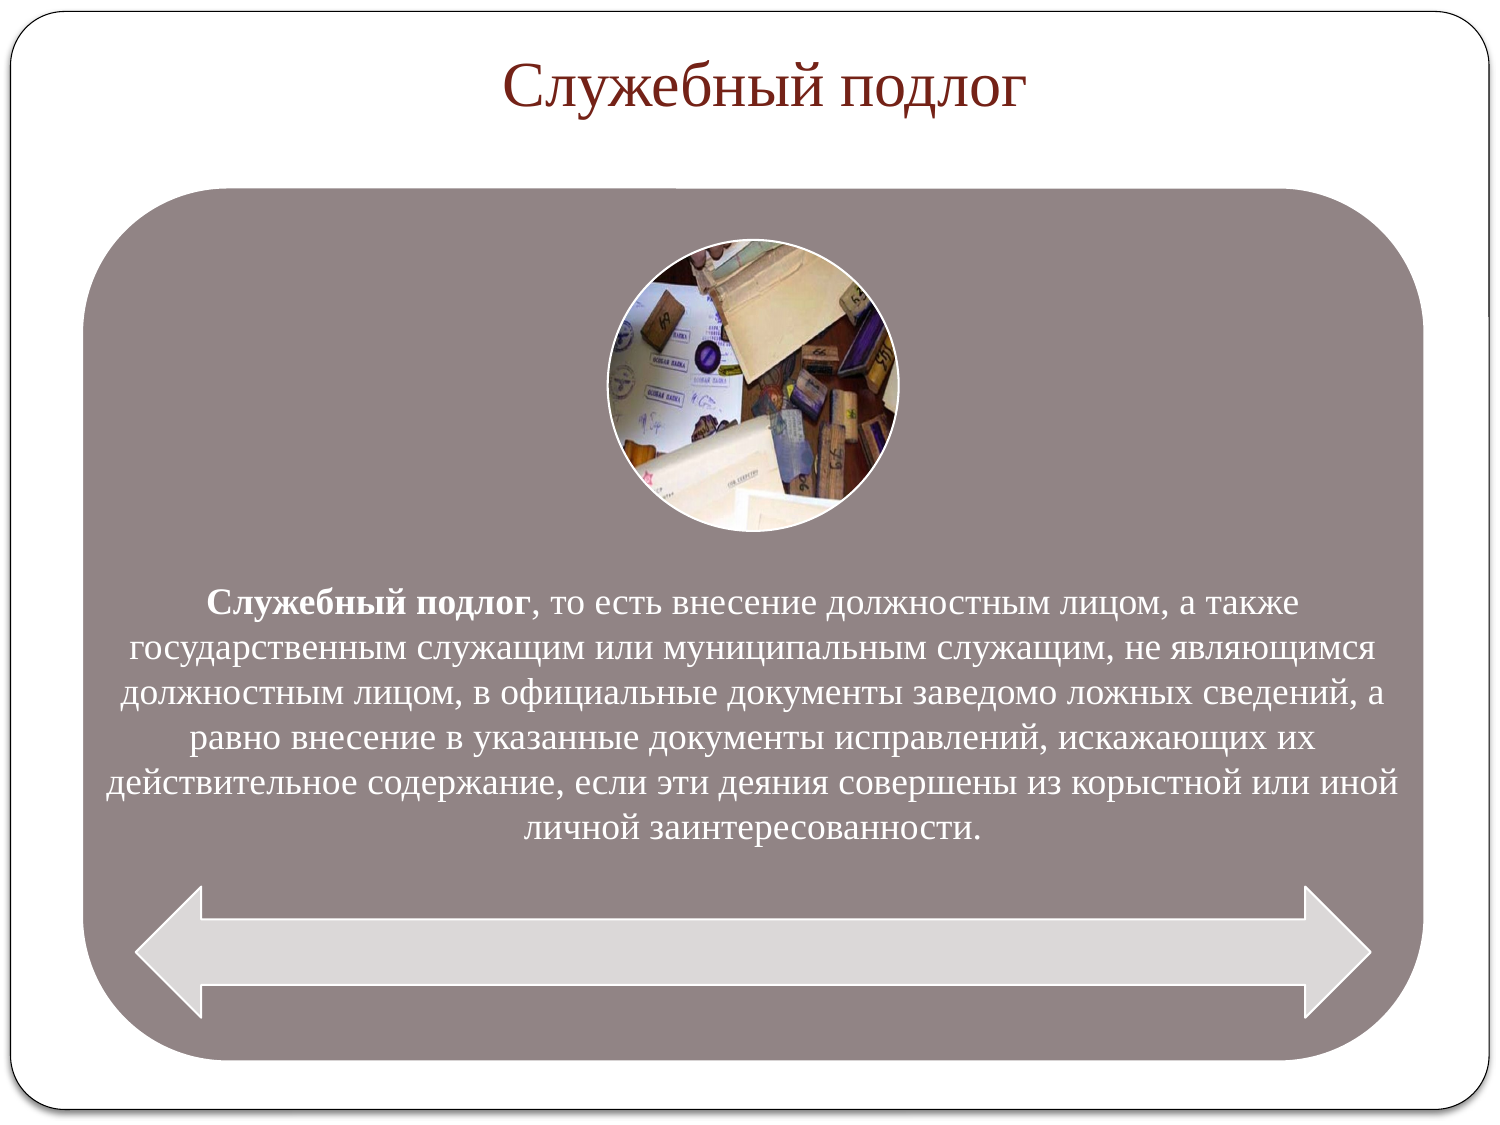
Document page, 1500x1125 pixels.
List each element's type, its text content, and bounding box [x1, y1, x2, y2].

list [81, 187, 1425, 1062]
title Служебный подлог [93, 35, 1437, 135]
